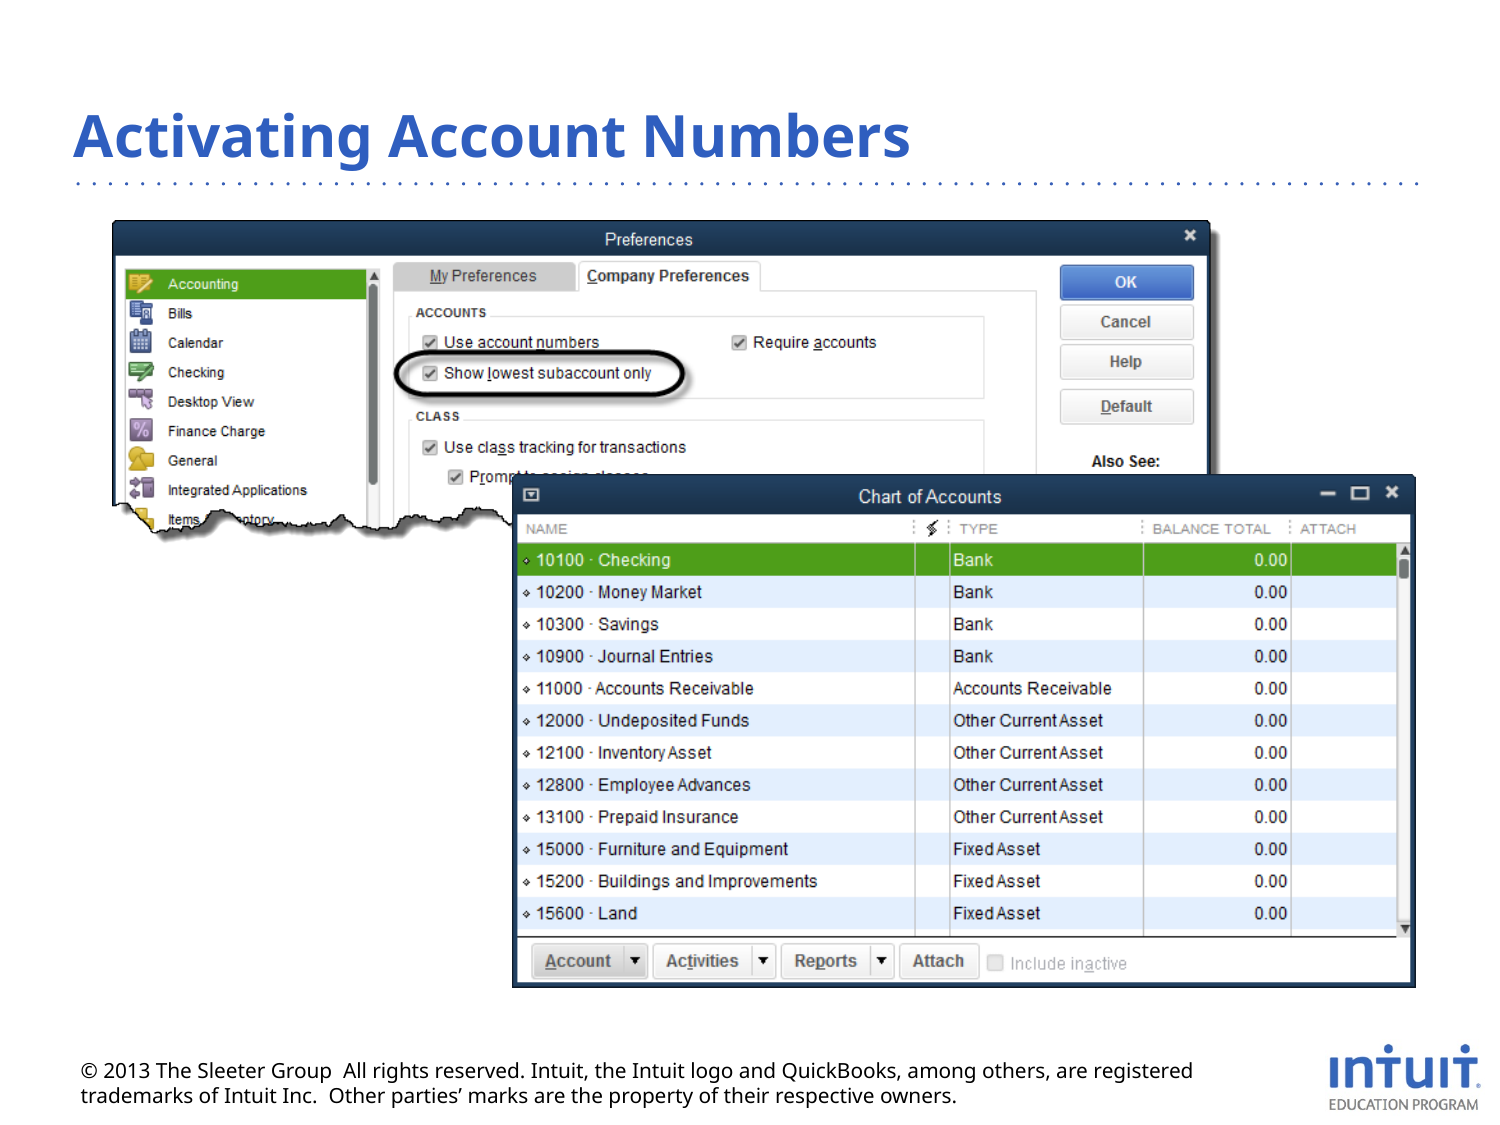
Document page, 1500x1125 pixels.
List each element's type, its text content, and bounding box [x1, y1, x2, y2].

picture [112, 220, 1416, 988]
picture [1325, 1039, 1485, 1116]
title Activating Account Numbers [73, 62, 1424, 169]
